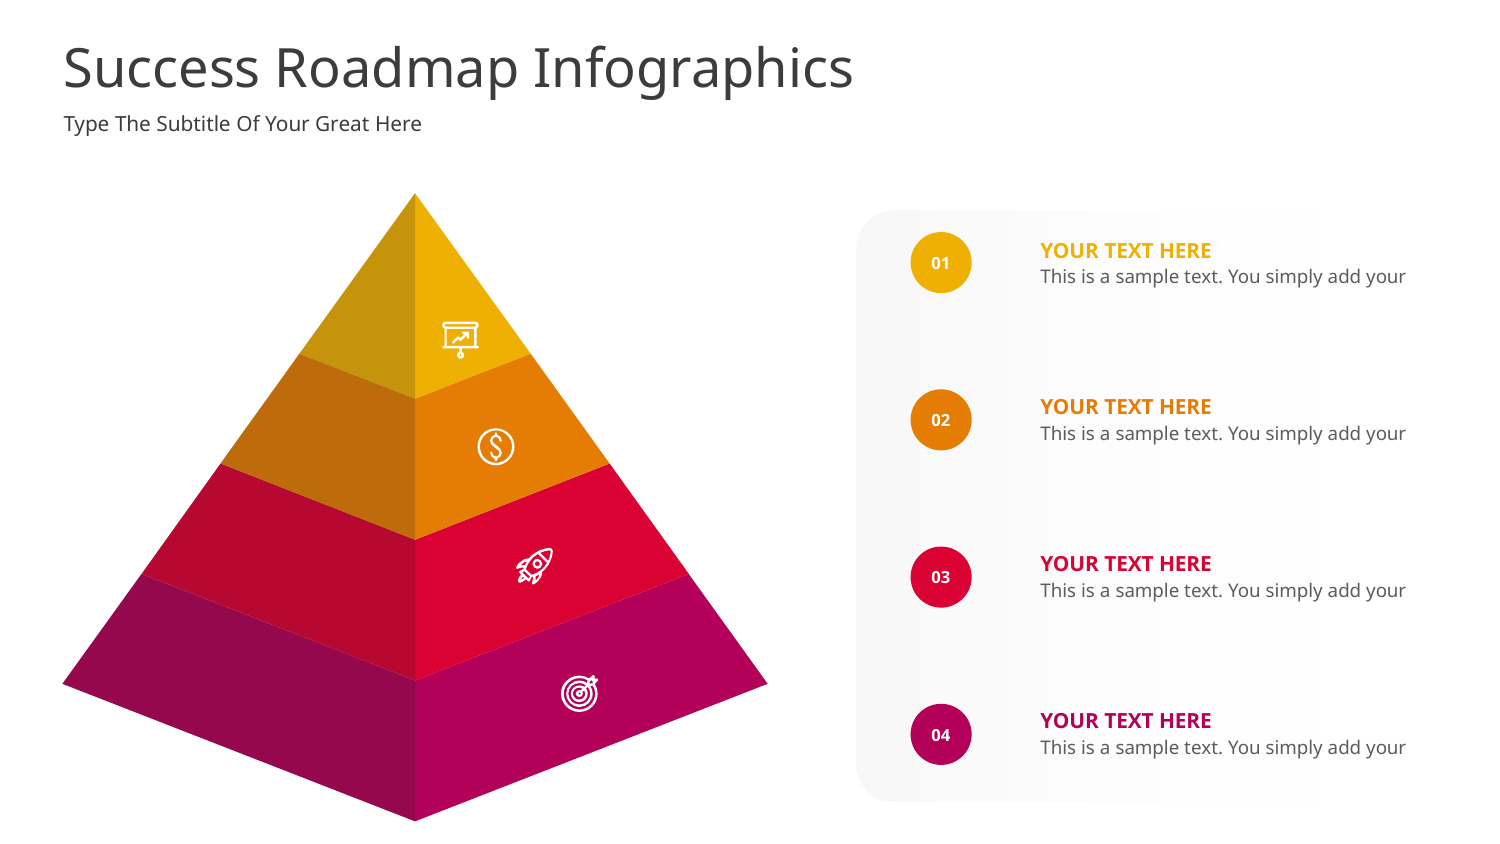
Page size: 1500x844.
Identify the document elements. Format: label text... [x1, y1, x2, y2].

text_box This is a sample text. You simply add your [1040, 265, 1436, 288]
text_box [477, 428, 515, 466]
text_box YOUR TEXT HERE [1040, 237, 1328, 263]
list Type The Subtitle Of Your Great Here [63, 108, 1437, 138]
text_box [441, 321, 480, 360]
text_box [515, 547, 554, 585]
title Success Roadmap Infographics [63, 25, 1437, 107]
text_box This is a sample text. You simply add your [1040, 735, 1436, 758]
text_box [62, 192, 768, 822]
text_box [854, 208, 1398, 805]
text_box 01 [917, 252, 965, 273]
text_box This is a sample text. You simply add your [1040, 578, 1436, 602]
text_box 02 [917, 409, 965, 430]
text_box [908, 701, 974, 768]
text_box [908, 229, 974, 296]
text_box 04 [917, 724, 965, 745]
text_box YOUR TEXT HERE [1040, 394, 1328, 420]
text_box [908, 544, 974, 610]
text_box YOUR TEXT HERE [1040, 550, 1328, 576]
text_box This is a sample text. You simply add your [1040, 421, 1436, 445]
text_box 03 [917, 567, 965, 588]
text_box YOUR TEXT HERE [1040, 707, 1328, 733]
text_box [908, 387, 974, 453]
